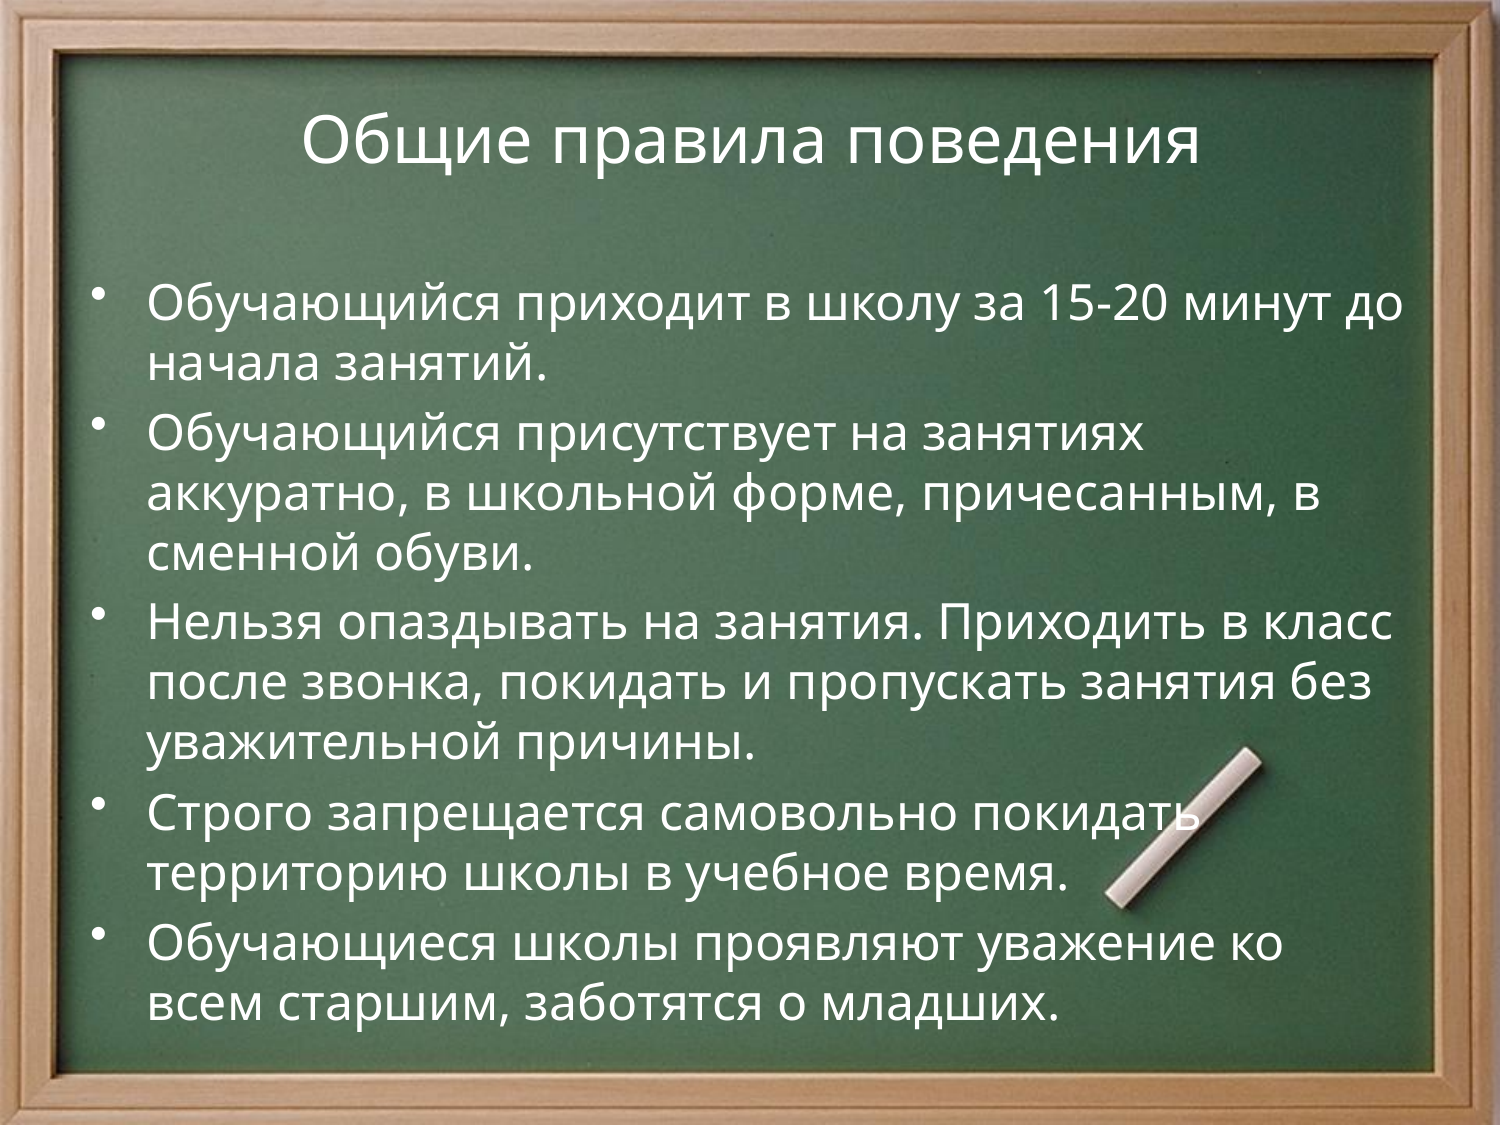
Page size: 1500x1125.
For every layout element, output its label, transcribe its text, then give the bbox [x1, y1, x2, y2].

title Общие правила поведения [76, 42, 1427, 231]
picture [0, 0, 1500, 1125]
list Обучающийся приходит в школу за 15-20 минут до начала занятий. Обучающийся присутствует на занятиях аккуратно, в школьной форме, причесанным, в сменной обуви. Нельзя опаздывать на занятия. Приходить в класс после звонка, покидать и пропускать занятия без уважительной причины. Строго запрещается самовольно покидать территорию школы в учебное время. Обучающиеся школы проявляют уважение ко всем старшим, заботятся о младших. [75, 262, 1425, 1005]
